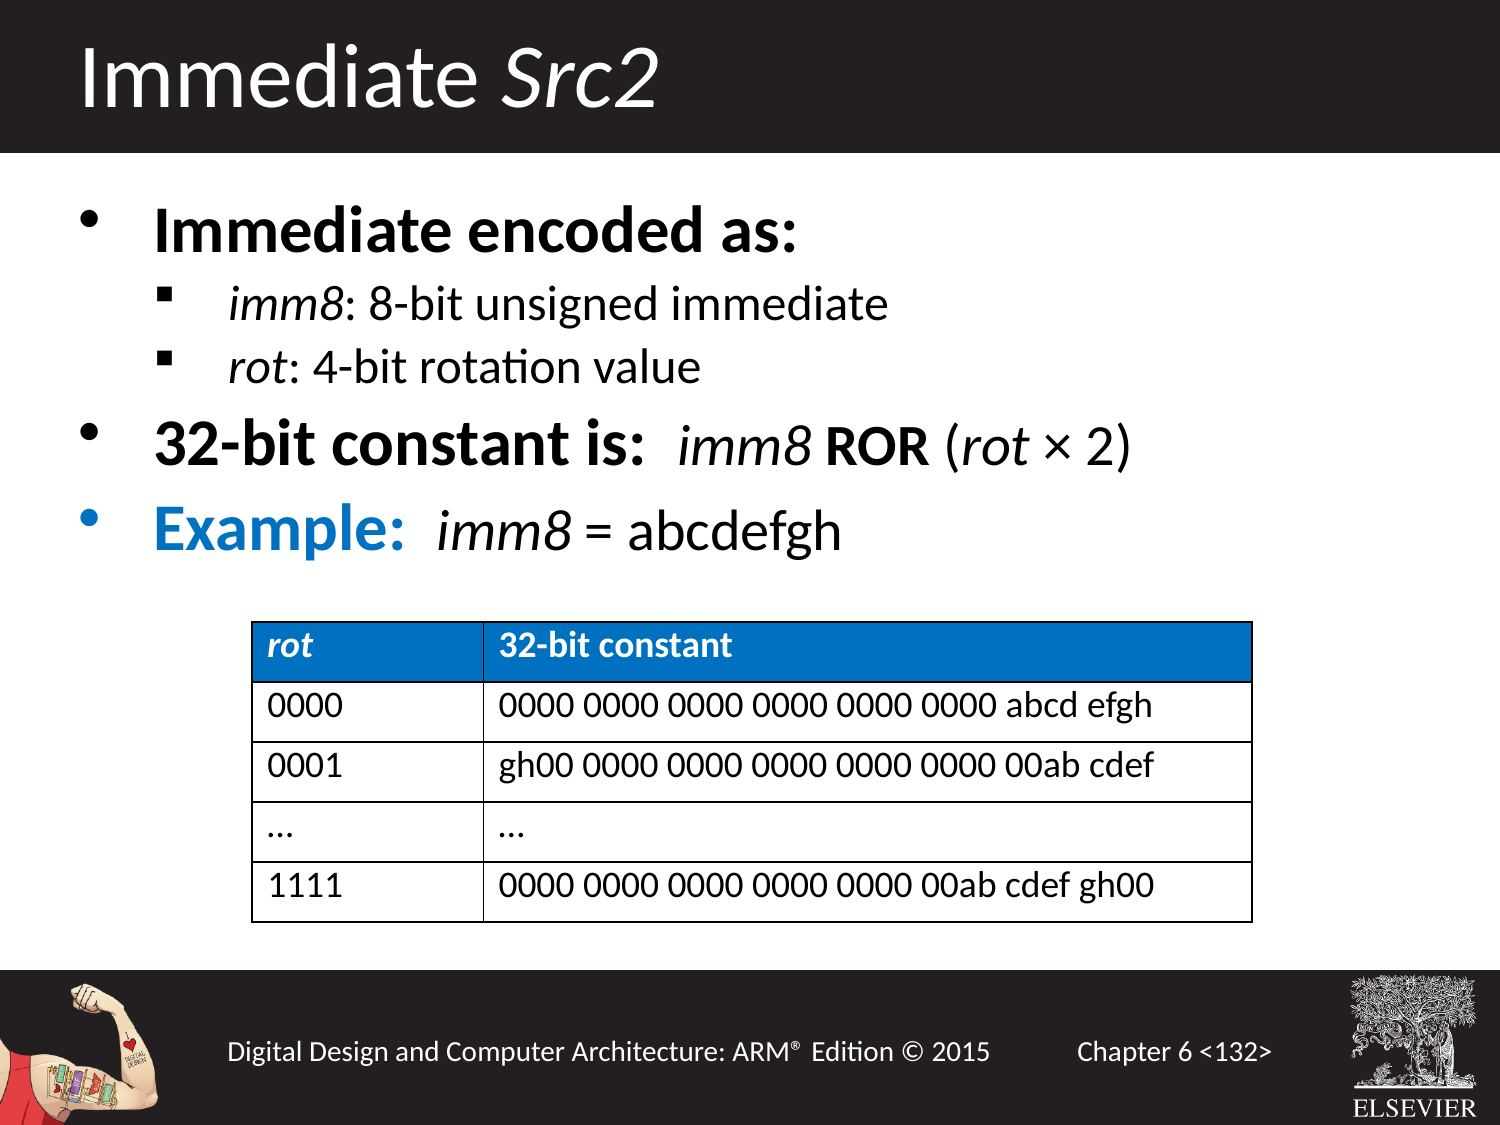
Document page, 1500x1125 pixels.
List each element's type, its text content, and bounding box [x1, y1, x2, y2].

table_cell 0000 0000 0000 0000 0000 0000 abcd efgh [484, 683, 1251, 741]
text_box Immediate encoded as: imm8: 8-bit unsigned immediate rot: 4-bit rotation value 32-bit constant is: imm8 ROR (rot × 2) Example: imm8 = abcdefgh [63, 187, 1364, 1000]
text_box Immediate Src2 [63, 8, 1488, 133]
table_cell … [253, 803, 483, 861]
picture [1350, 974, 1477, 1117]
table_cell 1111 [253, 863, 483, 921]
table_cell … [484, 803, 1251, 861]
table_cell gh00 0000 0000 0000 0000 0000 00ab cdef [484, 743, 1251, 801]
text_box [112, 200, 1438, 1050]
table_cell 0000 0000 0000 0000 0000 00ab cdef gh00 [484, 863, 1251, 921]
picture [0, 979, 163, 1125]
table_header rot [253, 623, 483, 681]
table_cell 0001 [253, 743, 483, 801]
table_cell 0000 [253, 683, 483, 741]
table_header 32-bit constant [484, 623, 1251, 681]
